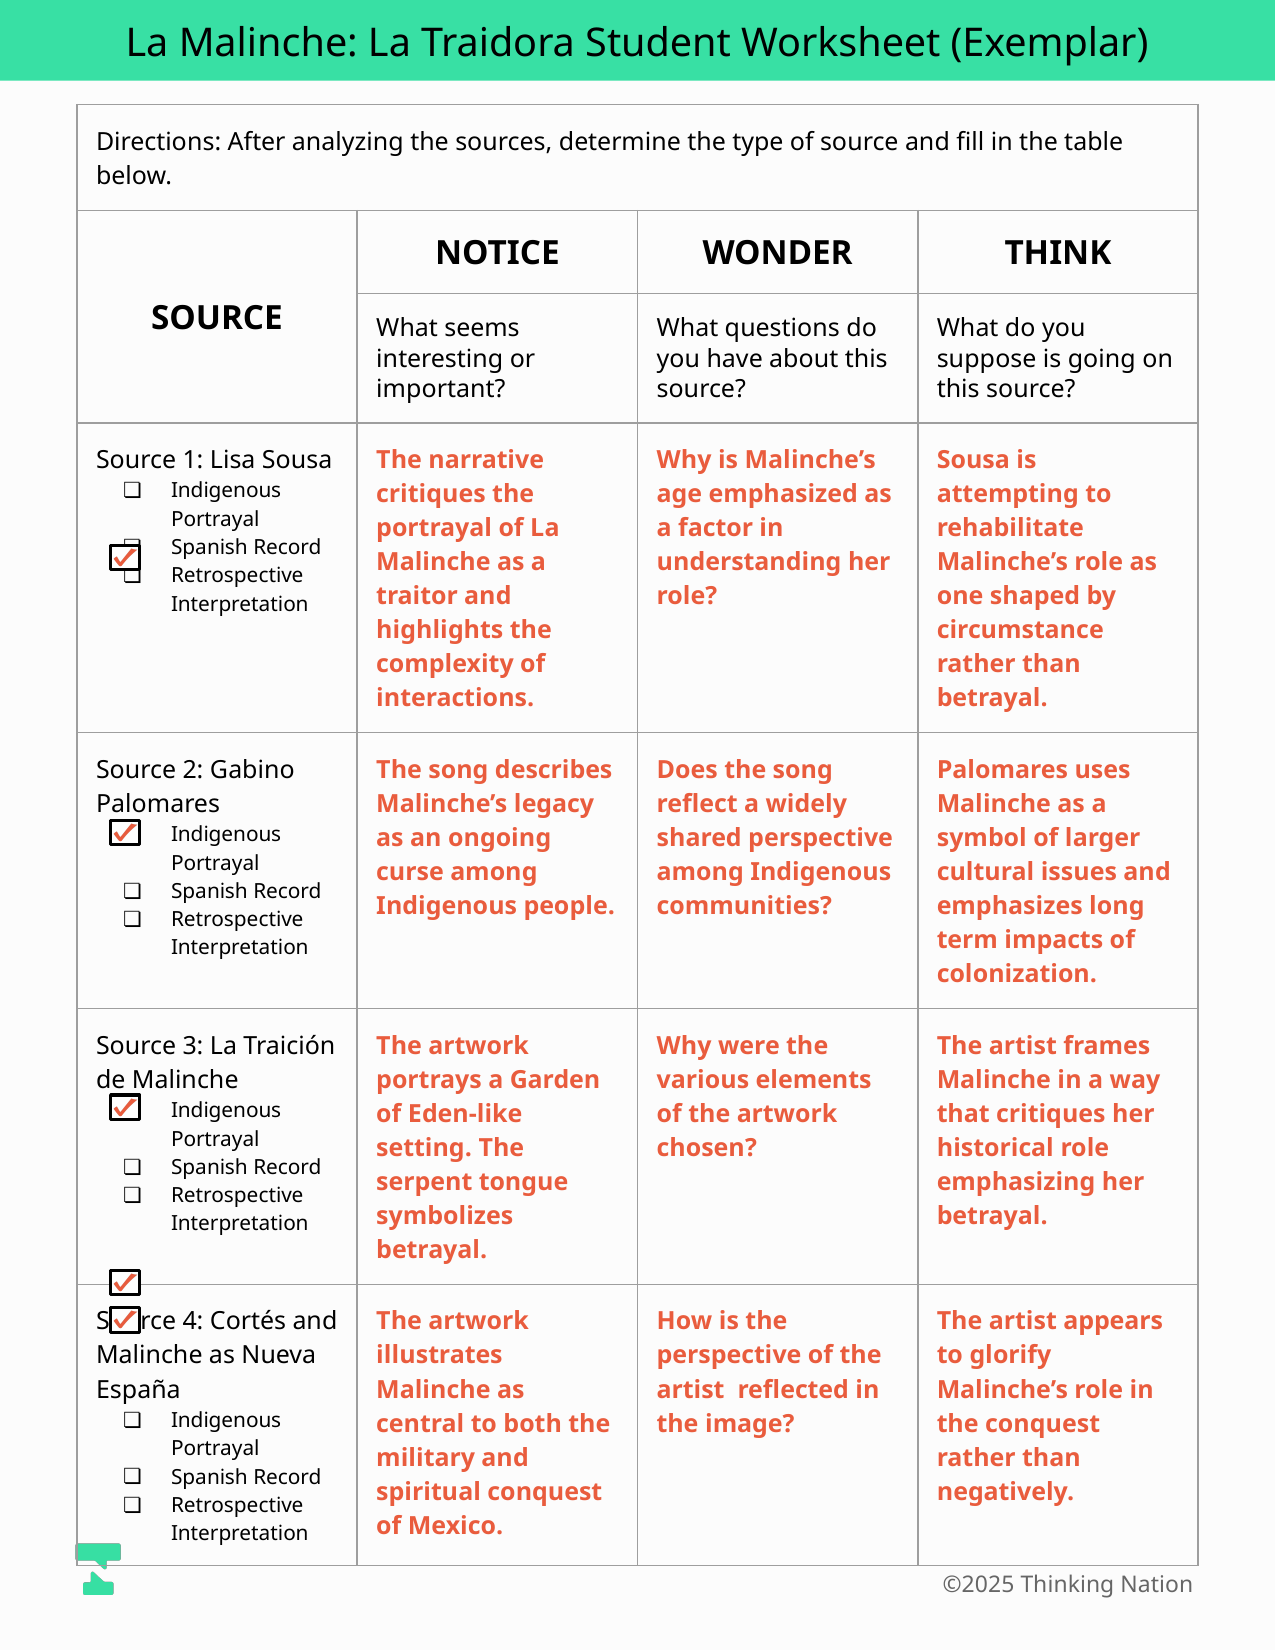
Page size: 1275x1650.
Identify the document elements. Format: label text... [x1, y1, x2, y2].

table_cell The artist appears to glorify Malinche’s role in the conquest rather than negatively. [919, 1285, 1197, 1565]
table_cell How is the perspective of the artist reflected in the image? [638, 1285, 917, 1565]
table_cell THINK [919, 211, 1197, 293]
table_cell Source 4: Cortés and Malinche as Nueva España Indigenous Portrayal Spanish Record Retrospective Interpretation [78, 1285, 356, 1565]
table_cell What do you suppose is going on this source? [919, 294, 1197, 422]
table_cell Palomares uses Malinche as a symbol of larger cultural issues and emphasizes long term impacts of colonization. [919, 733, 1197, 1008]
table_cell Why were the various elements of the artwork chosen? [638, 1009, 917, 1284]
picture [111, 546, 139, 569]
table_cell The narrative critiques the portrayal of La Malinche as a traitor and highlights the complexity of interactions. [358, 424, 637, 732]
table_cell Source 3: La Traición de Malinche Indigenous Portrayal Spanish Record Retrospective Interpretation [78, 1009, 356, 1284]
text_box ©2025 Thinking Nation [907, 1553, 1210, 1605]
table_header Directions: After analyzing the sources, determine the type of source and fill in the table below. [78, 105, 1197, 210]
table_cell The artwork illustrates Malinche as central to both the military and spiritual conquest of Mexico. [358, 1285, 637, 1565]
picture [111, 1271, 139, 1294]
table_cell The artist frames Malinche in a way that critiques her historical role emphasizing her betrayal. [919, 1009, 1197, 1284]
table_cell What questions do you have about this source? [638, 294, 917, 422]
text_box La Malinche: La Traidora Student Worksheet (Exemplar) [0, 0, 1275, 81]
table_cell The song describes Malinche’s legacy as an ongoing curse among Indigenous people. [358, 733, 637, 1008]
table_cell Why is Malinche’s age emphasized as a factor in understanding her role? [638, 424, 917, 732]
picture [111, 821, 139, 844]
table_cell NOTICE [358, 211, 637, 293]
table_cell Sousa is attempting to rehabilitate Malinche’s role as one shaped by circumstance rather than betrayal. [919, 424, 1197, 732]
table_cell Source 1: Lisa Sousa Indigenous Portrayal Spanish Record Retrospective Interpretation [78, 424, 356, 732]
table_cell What seems interesting or important? [358, 294, 637, 422]
table_cell The artwork portrays a Garden of Eden-like setting. The serpent tongue symbolizes betrayal. [358, 1009, 637, 1284]
table_cell SOURCE [78, 211, 356, 422]
table_cell Does the song reflect a widely shared perspective among Indigenous communities? [638, 733, 917, 1008]
table_cell Source 2: Gabino Palomares Indigenous Portrayal Spanish Record Retrospective Interpretation [78, 733, 356, 1008]
picture [111, 1096, 139, 1119]
table_cell WONDER [638, 211, 917, 293]
picture [62, 1533, 134, 1605]
picture [111, 1308, 139, 1331]
